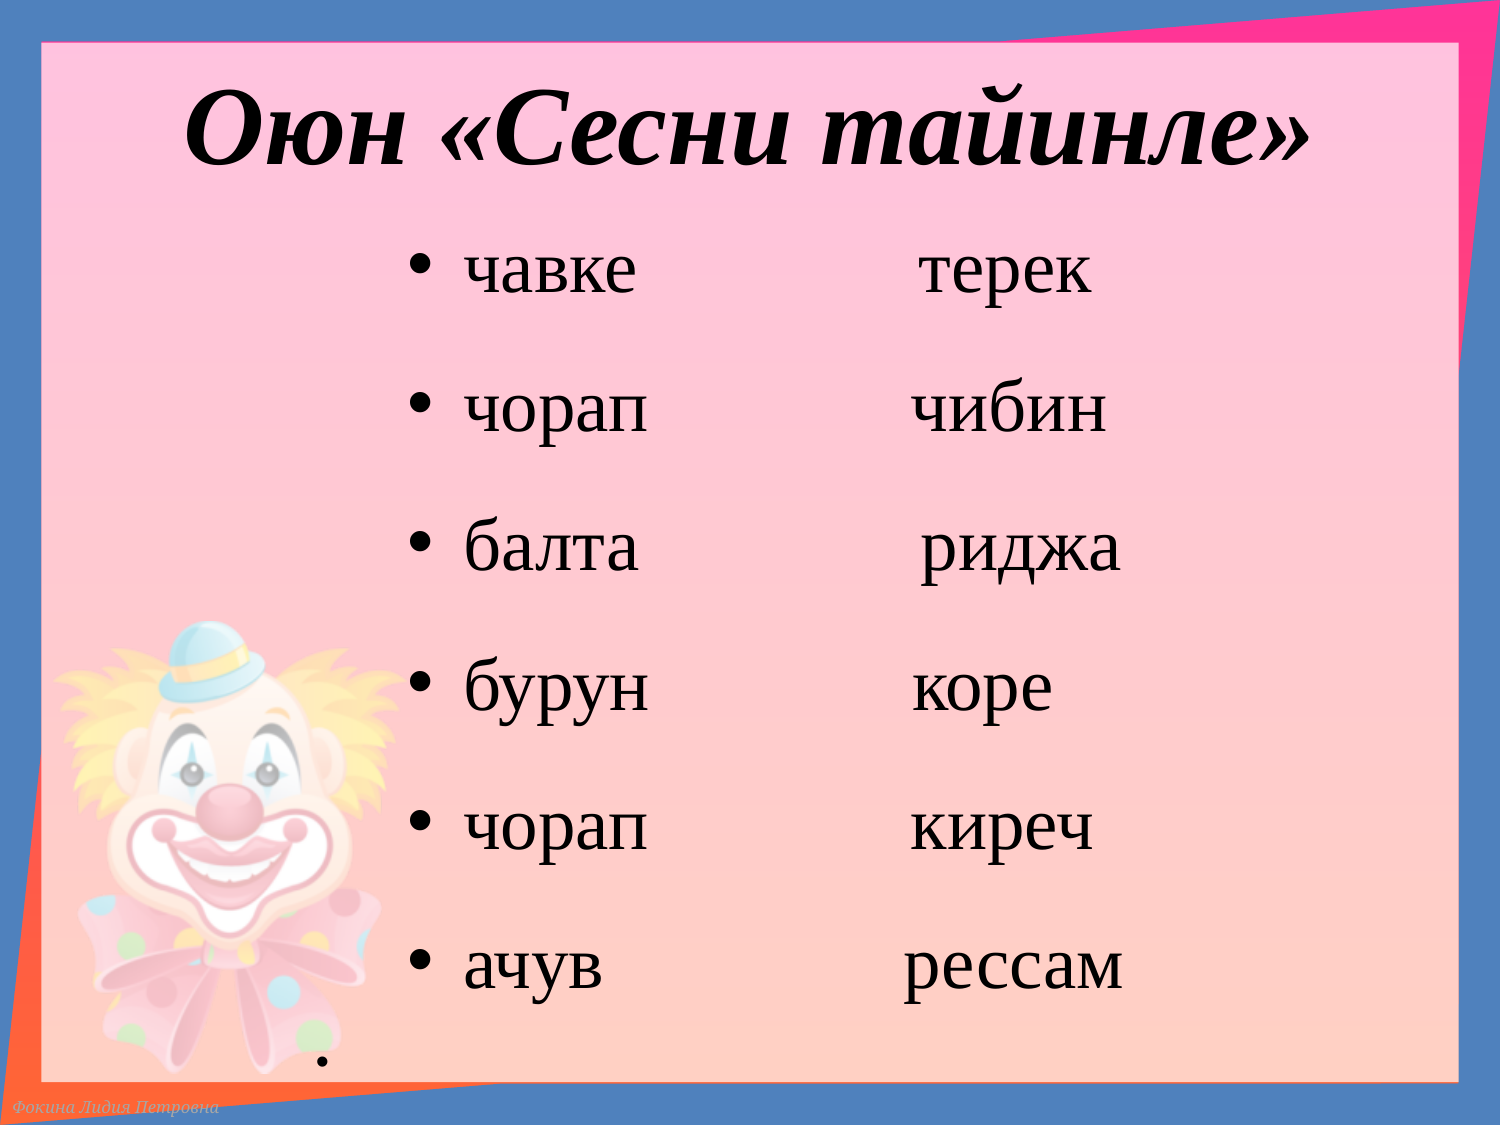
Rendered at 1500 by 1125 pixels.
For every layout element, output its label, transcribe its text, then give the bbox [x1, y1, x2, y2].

title Оюн «Сесни тайинле» [75, 45, 1425, 233]
list чавке терек чорап чибин балта риджа бурун коре чорап киреч ачув рессам [301, 196, 1425, 1080]
